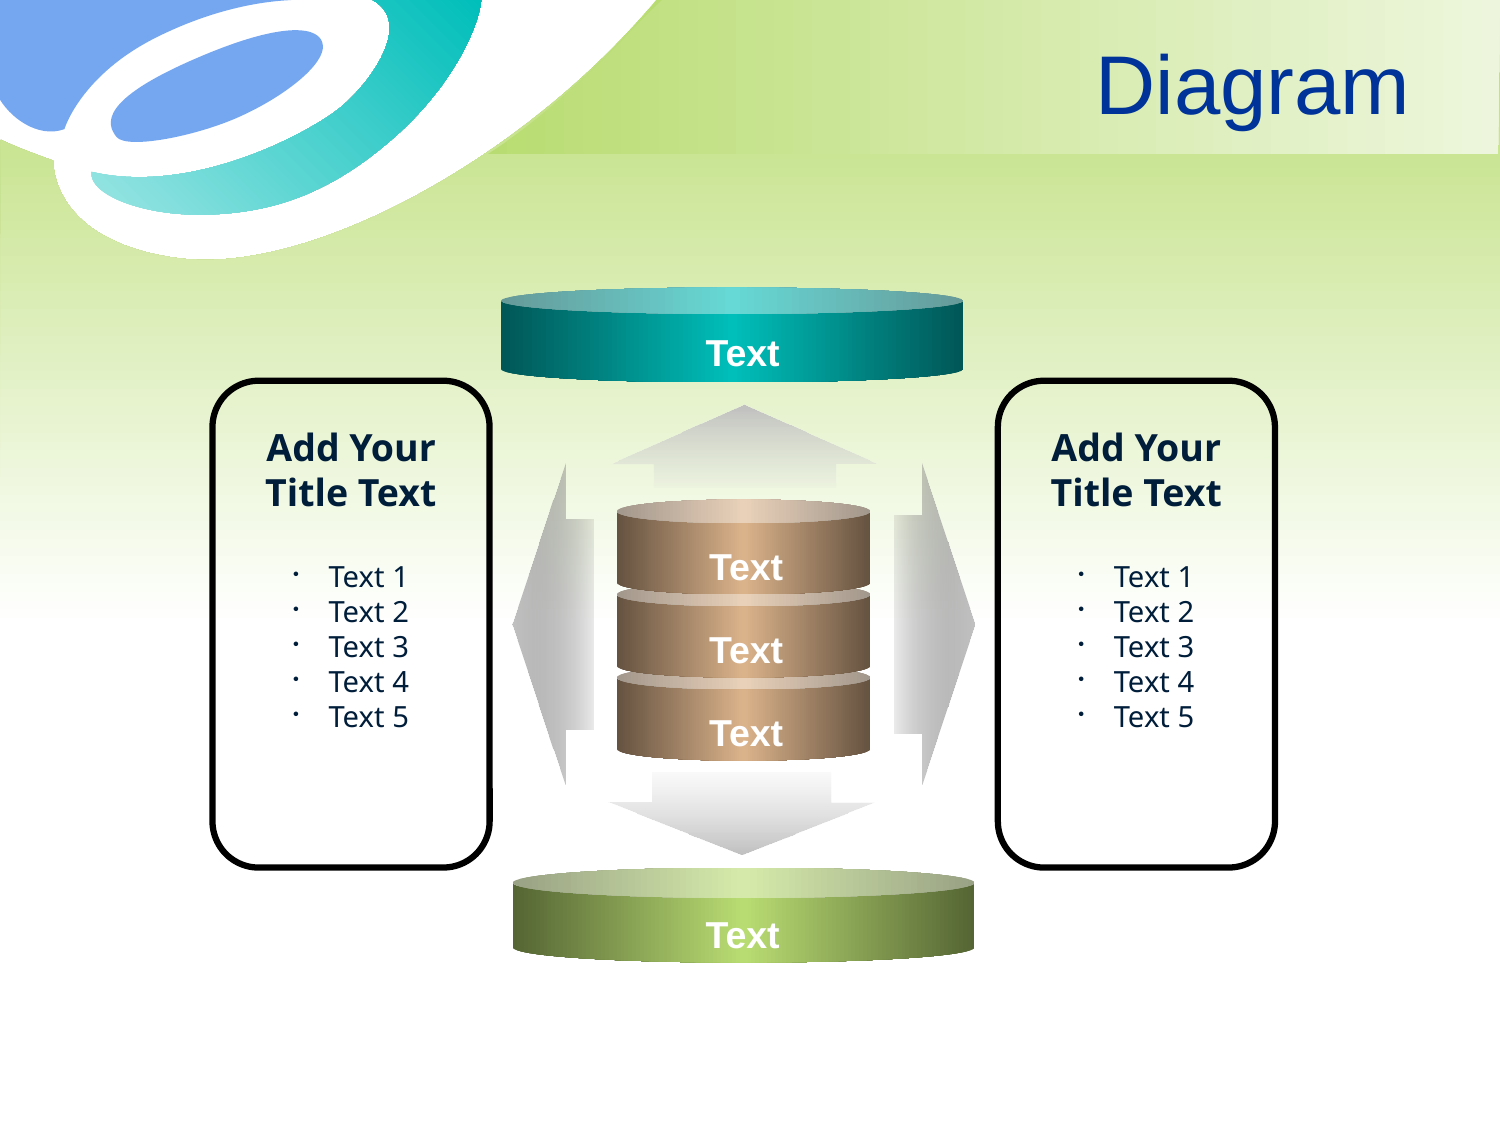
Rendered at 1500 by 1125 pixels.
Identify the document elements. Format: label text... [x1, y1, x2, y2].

title Diagram [99, 24, 1425, 138]
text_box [212, 287, 1276, 965]
